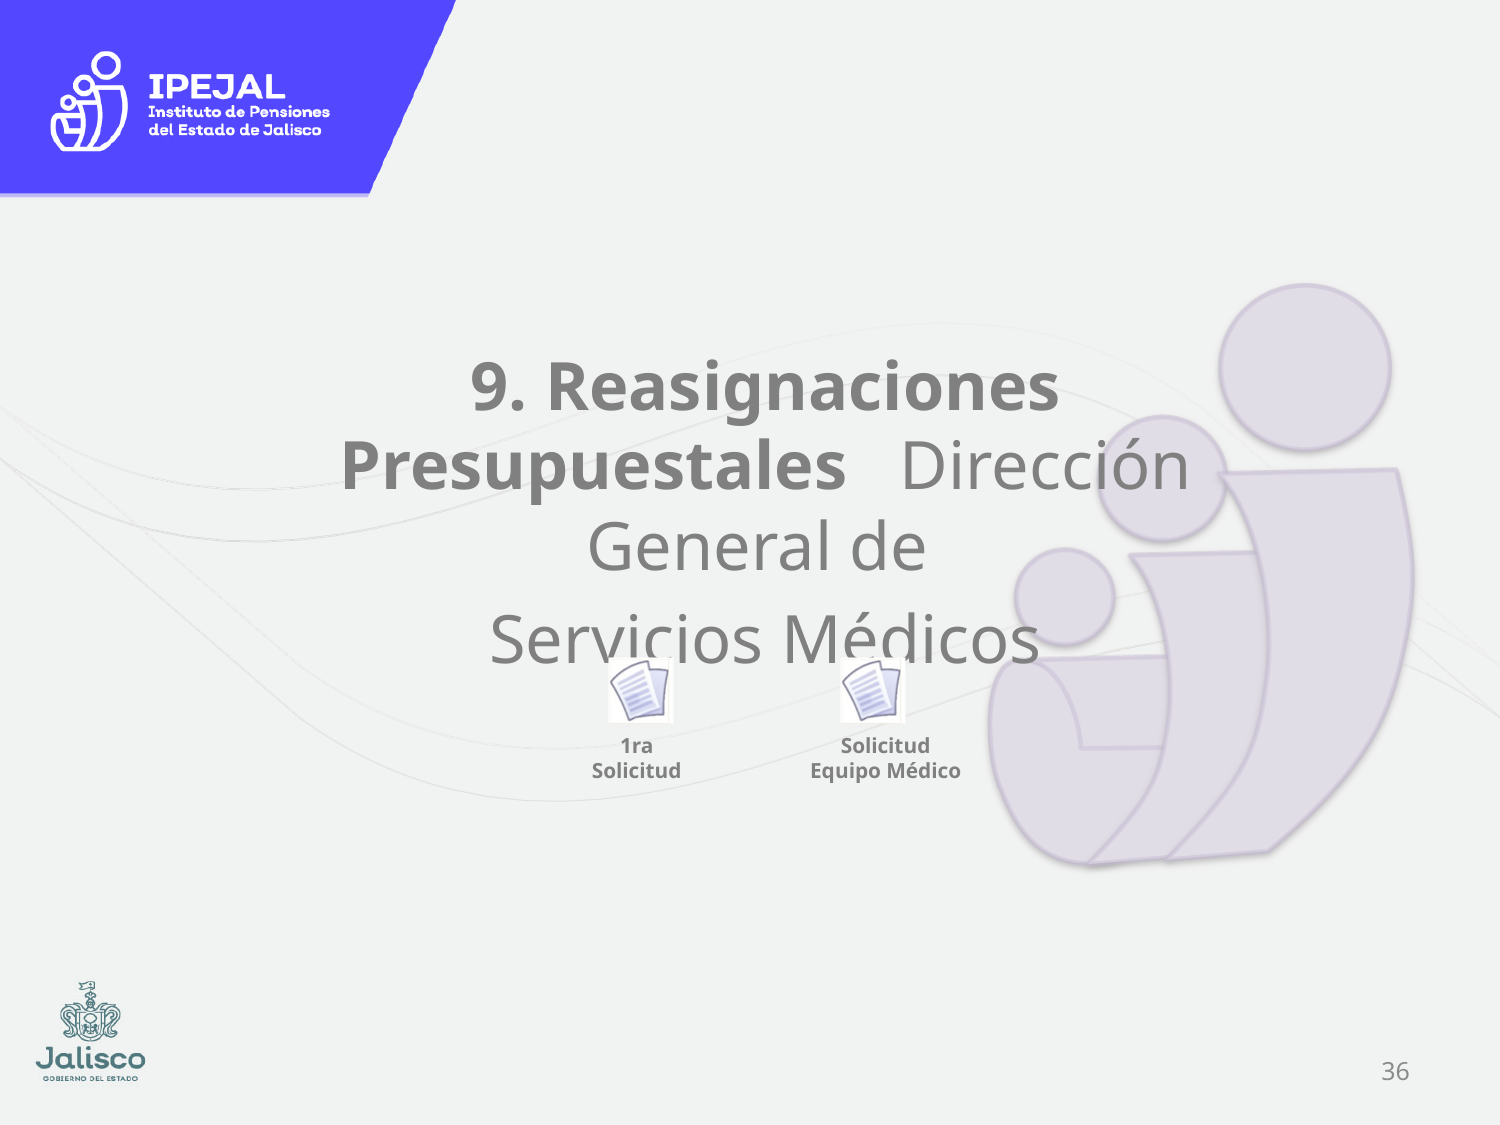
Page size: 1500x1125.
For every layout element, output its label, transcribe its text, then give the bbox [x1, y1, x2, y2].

picture [608, 657, 674, 724]
text_box 1ra Solicitud [559, 725, 715, 791]
text_box Solicitud Equipo Médico [791, 725, 981, 791]
slide_number 35 [1074, 1042, 1425, 1103]
picture [840, 657, 906, 724]
text_box 9. Reasignaciones Presupuestales Dirección General de Servicios Médicos [251, 416, 1281, 604]
picture [0, 0, 1500, 193]
picture [0, 969, 1500, 1125]
